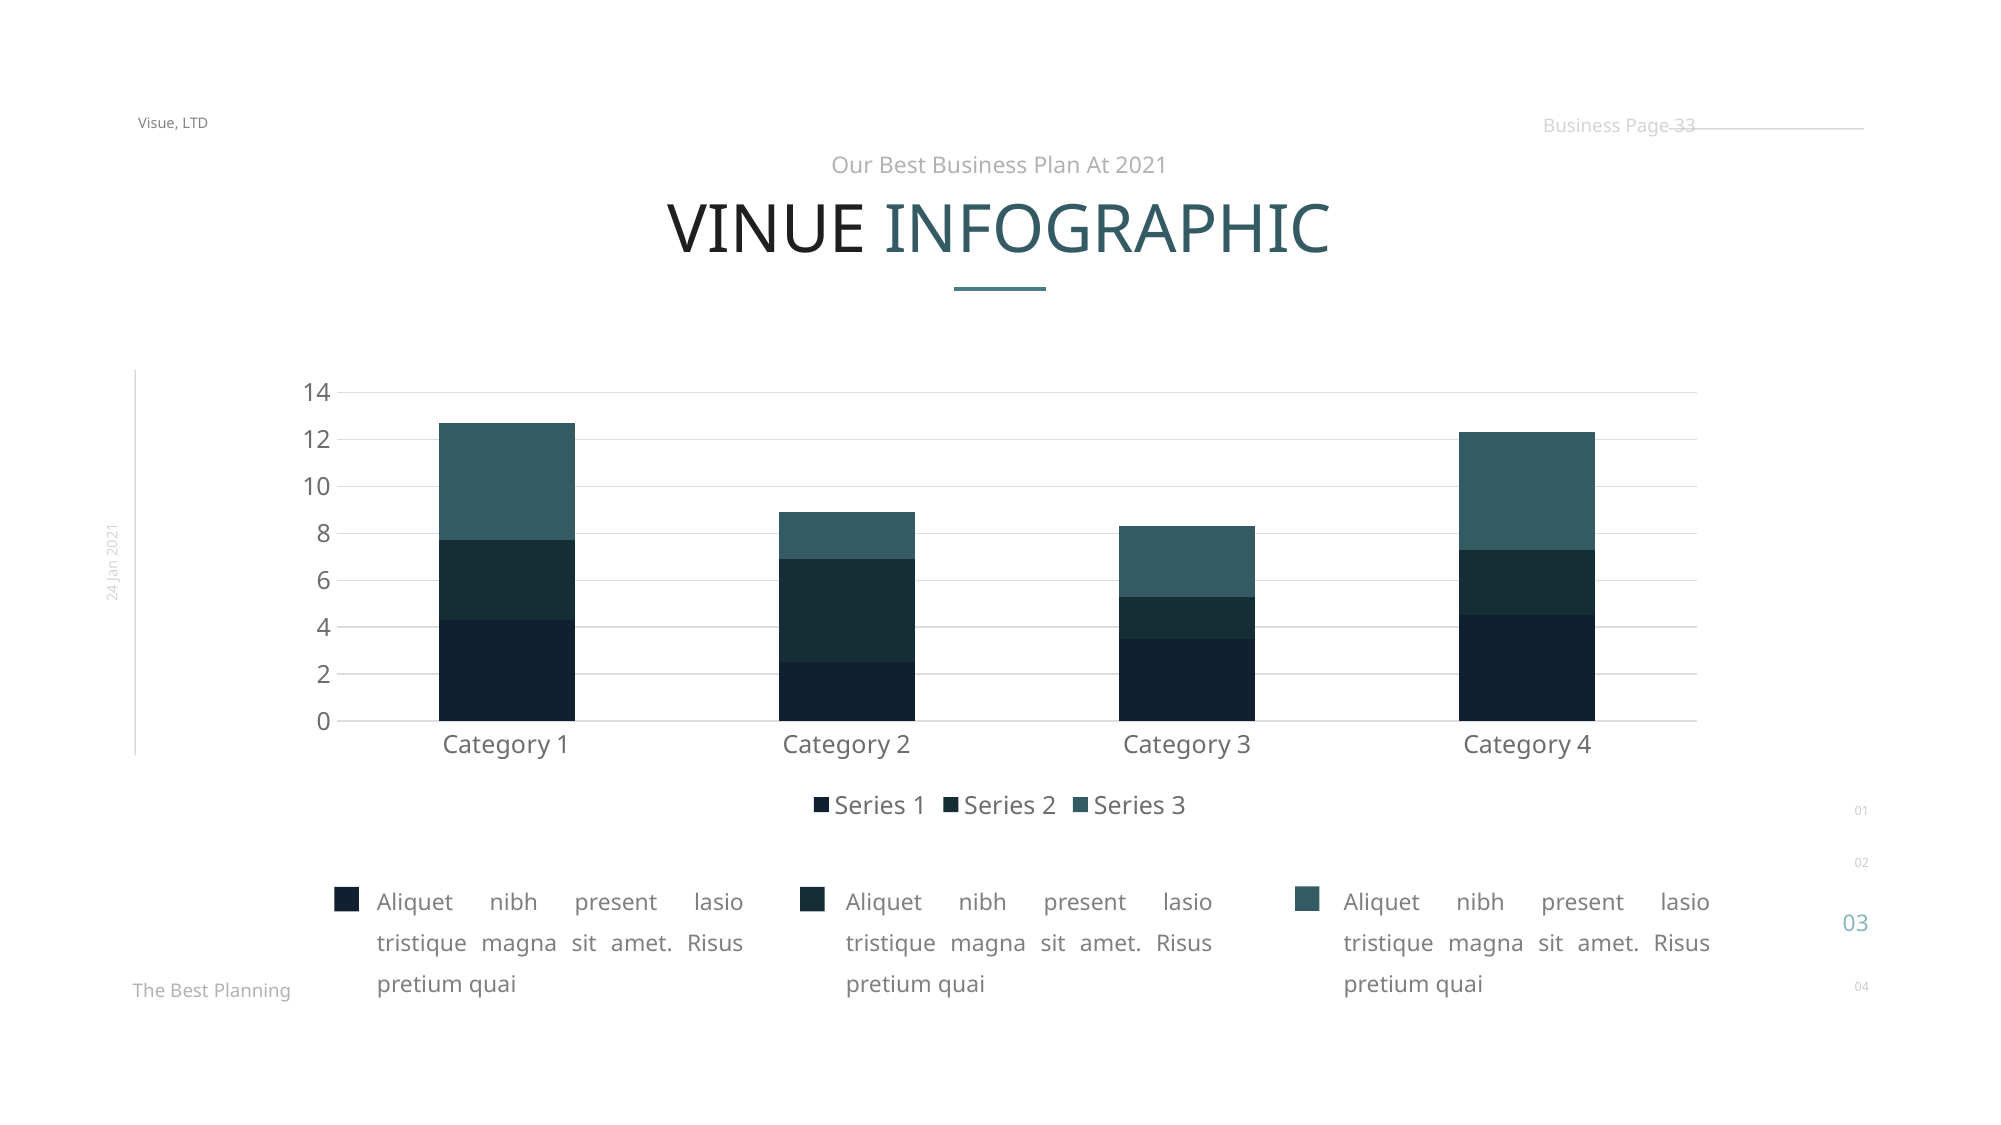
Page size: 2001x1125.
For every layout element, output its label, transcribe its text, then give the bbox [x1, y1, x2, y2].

text_box [333, 886, 360, 912]
text_box Our Best Business Plan At 2021 [816, 143, 1184, 186]
text_box Aliquet nibh present lasio tristique magna sit amet. Risus pretium quai [831, 866, 1228, 1005]
text_box The Best Planning [117, 971, 306, 1009]
text_box VINUE INFOGRAPHIC [559, 178, 1441, 274]
text_box Aliquet nibh present lasio tristique magna sit amet. Risus pretium quai [362, 866, 759, 1005]
chart [273, 366, 1727, 828]
text_box Aliquet nibh present lasio tristique magna sit amet. Risus pretium quai [1328, 866, 1726, 1005]
text_box Visue, LTD [123, 106, 224, 139]
text_box 24 Jan 2021 [95, 508, 128, 617]
text_box Business Page 33 [1457, 106, 1711, 147]
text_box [1827, 795, 1884, 1002]
text_box [1294, 885, 1321, 912]
text_box [799, 886, 826, 912]
